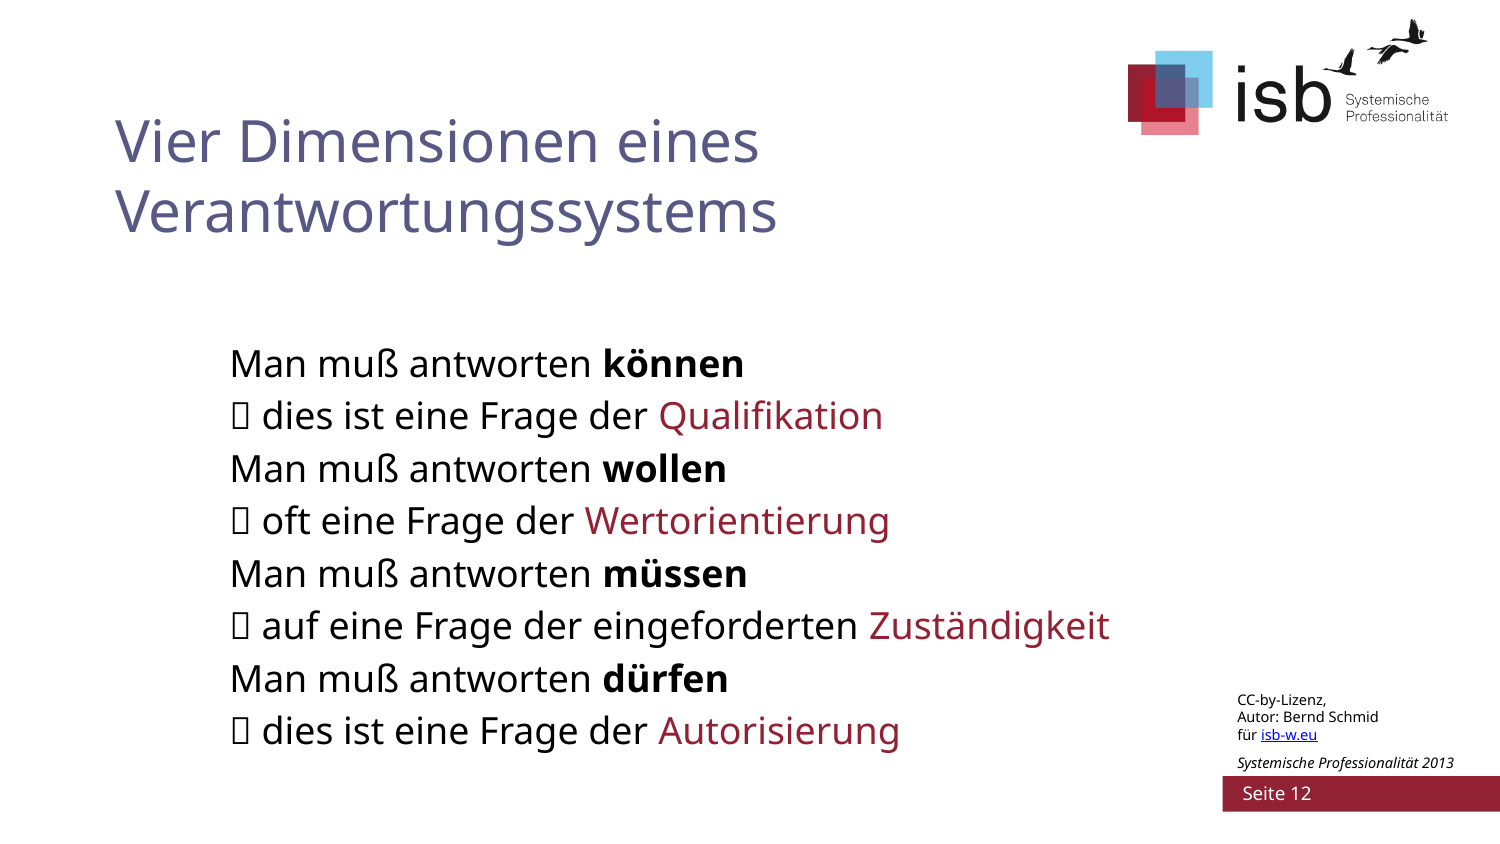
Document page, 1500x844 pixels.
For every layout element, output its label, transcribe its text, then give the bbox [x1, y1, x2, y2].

text_box CC-by-Lizenz, Autor: Bernd Schmid für isb-w.eu Systemische Professionalität 2013 [1222, 543, 1500, 844]
picture [1128, 14, 1461, 139]
title Vier Dimensionen eines Verantwortungssystems [100, 67, 1223, 281]
list Man muß antworten können  dies ist eine Frage der Qualifikation Man muß antworten wollen  oft eine Frage der Wertorientierung Man muß antworten müssen  auf eine Frage der eingeforderten Zuständigkeit Man muß antworten dürfen  dies ist eine Frage der Autorisierung [100, 281, 1223, 812]
